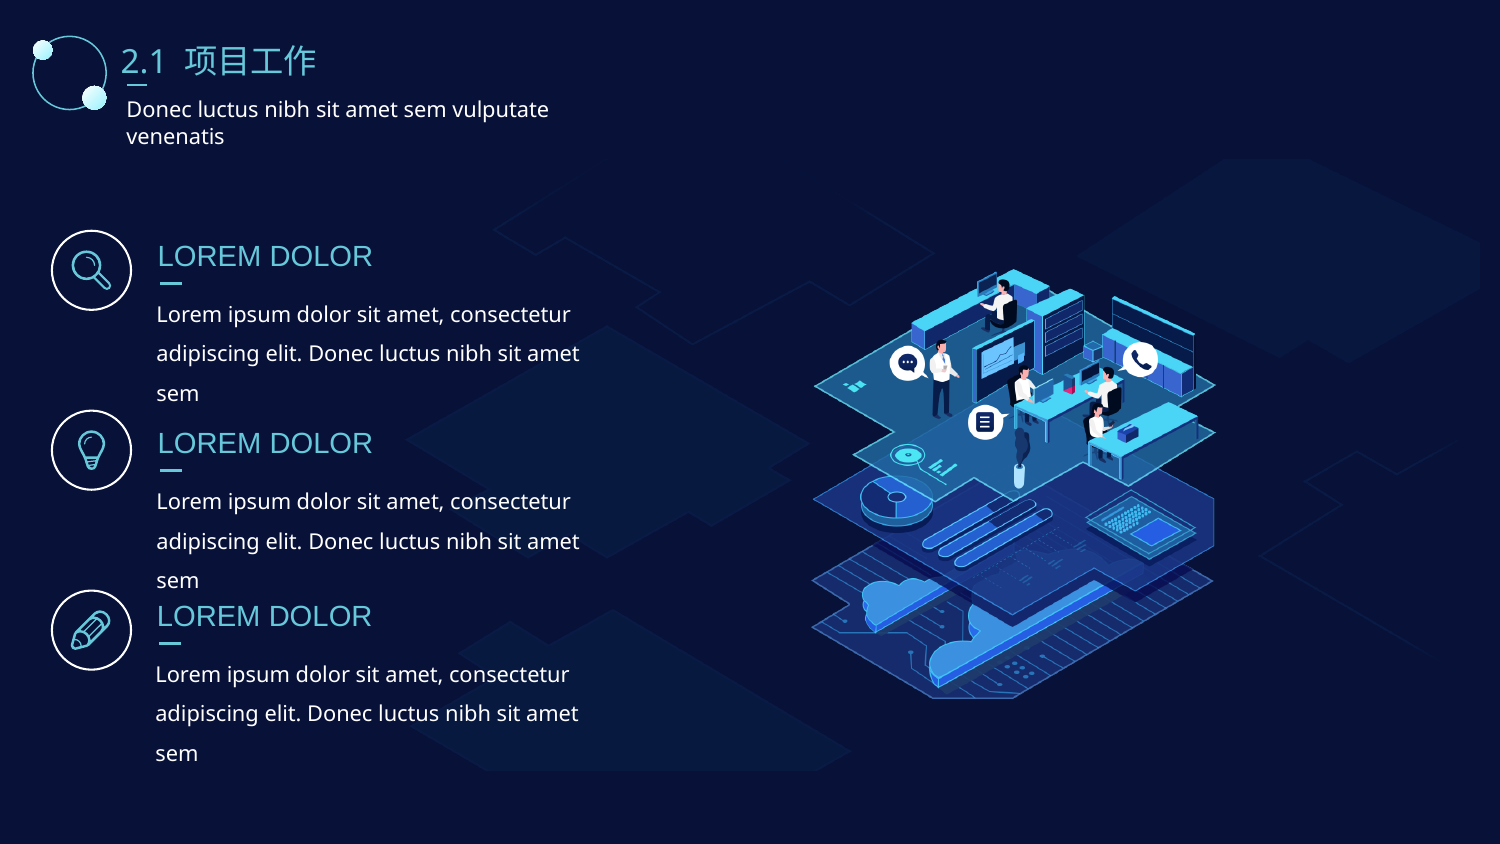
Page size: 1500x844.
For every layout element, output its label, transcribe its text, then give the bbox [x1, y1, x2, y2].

text_box Donec luctus nibh sit amet sem vulputate venenatis [111, 88, 636, 156]
text_box [81, 84, 108, 111]
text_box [71, 250, 112, 290]
picture [0, 159, 1500, 771]
text_box [31, 35, 108, 111]
text_box [31, 39, 54, 61]
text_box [77, 430, 106, 470]
text_box 2.1 项目工作 [105, 32, 333, 88]
